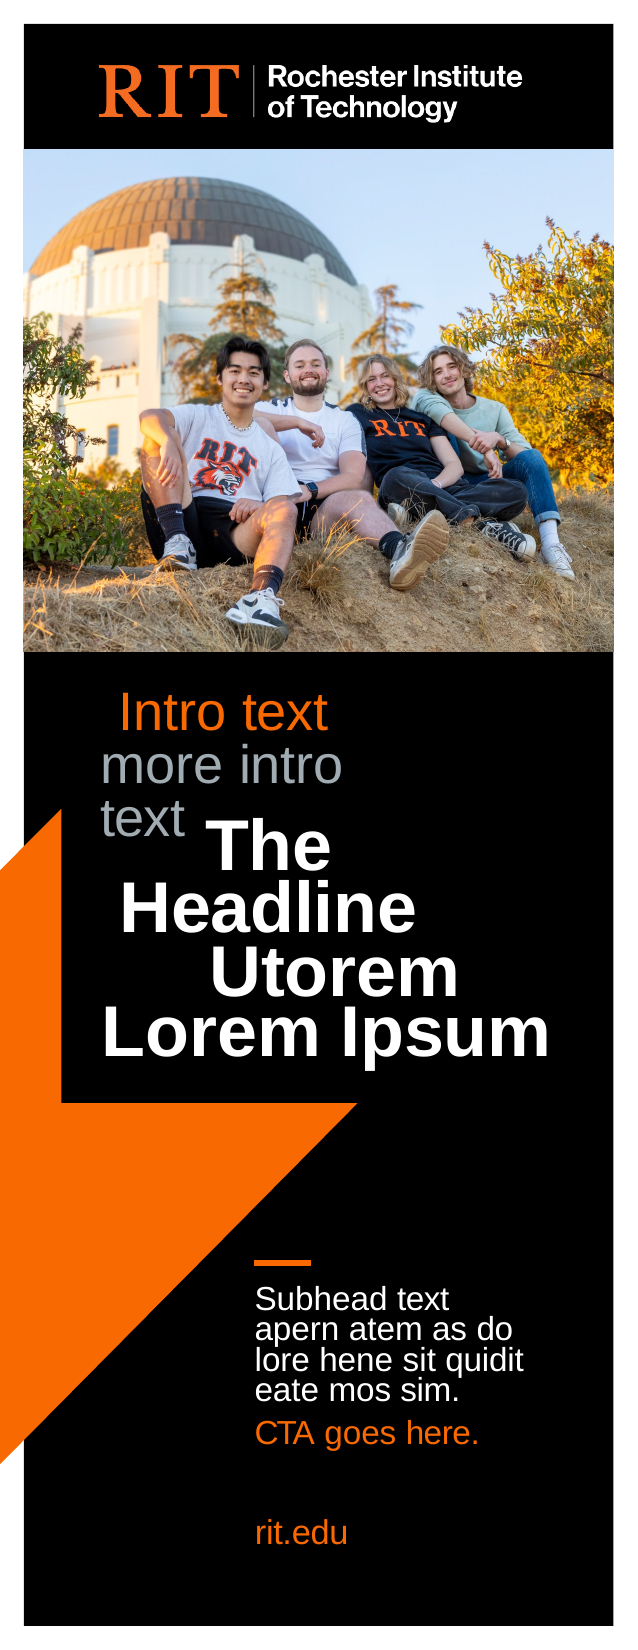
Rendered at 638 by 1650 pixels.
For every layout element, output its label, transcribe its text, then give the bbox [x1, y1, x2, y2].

picture [23, 149, 614, 652]
title Intro text more intro text [98, 674, 429, 964]
text_box The Headline [117, 793, 480, 946]
text_box Lorem Ipsum [99, 982, 569, 1072]
text_box Utorem [207, 922, 463, 982]
text_box [23, 23, 614, 149]
text_box [0, 808, 358, 1465]
picture [96, 53, 557, 145]
text_box [23, 659, 614, 1626]
text_box Subhead text apern atem as do lore hene sit quidit eate mos sim. CTA goes here. [252, 1273, 538, 1452]
footer rit.edu [252, 1511, 369, 1650]
